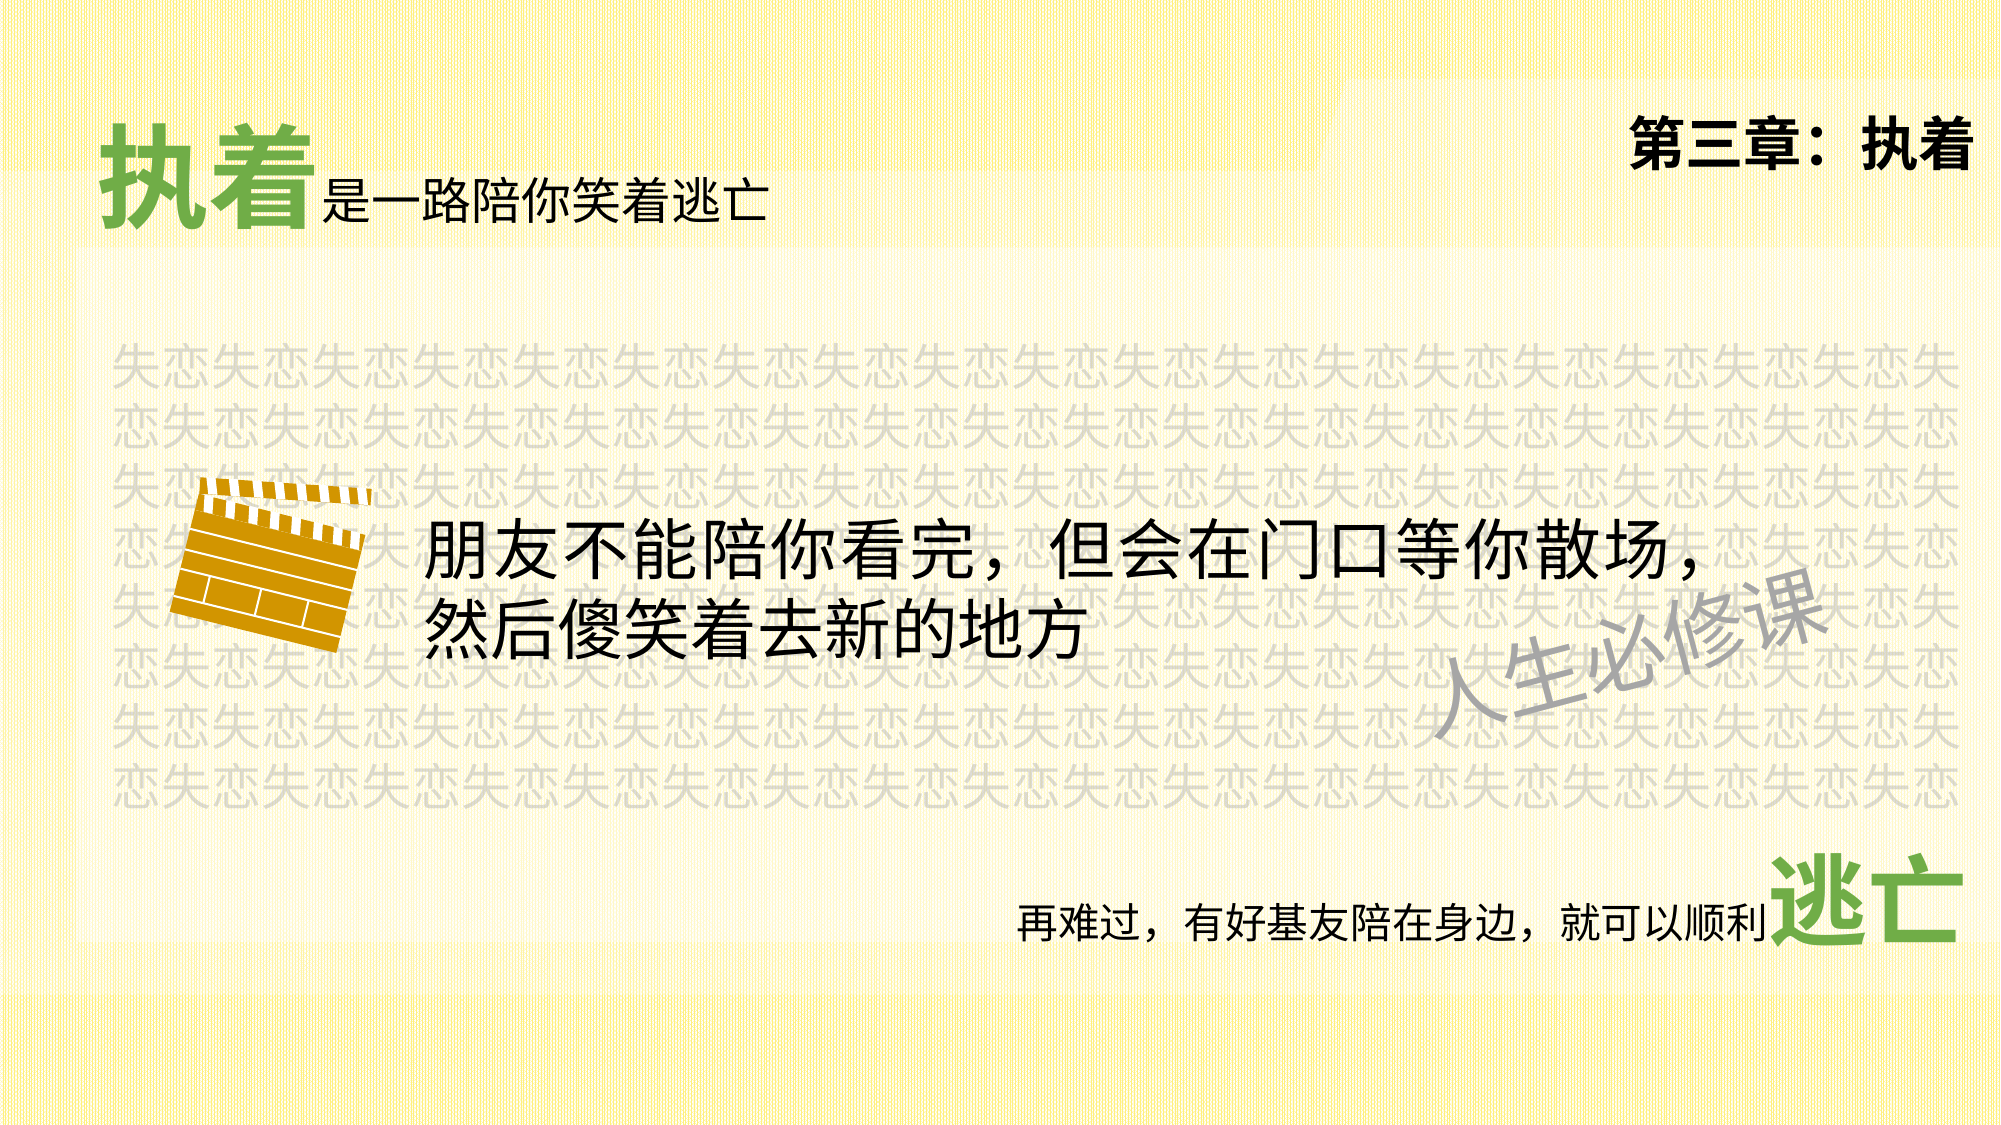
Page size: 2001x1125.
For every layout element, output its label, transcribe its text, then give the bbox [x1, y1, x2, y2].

text_box 再难过，有好基友陪在身边，就可以顺利逃亡 [973, 830, 1983, 966]
text_box 朋友不能陪你看完，但会在门口等你散场，然后傻笑着去新的地方 [409, 500, 1688, 675]
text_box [183, 480, 358, 635]
text_box 执着是一路陪你笑着逃亡 [81, 99, 803, 250]
text_box 第三章：执着 [1612, 99, 2000, 185]
text_box 人生必修课 [1392, 504, 1981, 764]
text_box 失恋失恋失恋失恋失恋失恋失恋失恋失恋失恋失恋失恋失恋失恋失恋失恋失恋失恋失恋失恋失恋失恋失恋失恋失恋失恋失恋失恋失恋失恋失恋失恋失恋失恋失恋失恋失恋失恋失恋失恋失恋失恋失恋失恋失恋失恋失恋失恋失恋失恋失恋失恋失恋失恋失恋失恋失恋失恋失恋失恋失恋失恋失恋失恋失恋失恋失恋失恋失恋失恋失恋失恋失恋失恋失恋失恋失恋失恋失恋失恋失恋失恋失恋失恋失恋失恋失恋失恋失恋失恋失恋失恋失恋失恋失恋失恋失恋失恋失恋失恋失恋失恋失恋失恋失恋失恋失恋失恋失恋失恋失恋失恋失恋失恋失恋失恋失恋失恋失恋失恋失恋失恋失恋失恋失恋失恋失恋失恋失恋失恋失恋失恋失恋失恋失恋失恋失恋失恋失恋失恋失恋失恋失恋失恋失恋失恋失恋失恋 [96, 328, 2000, 824]
